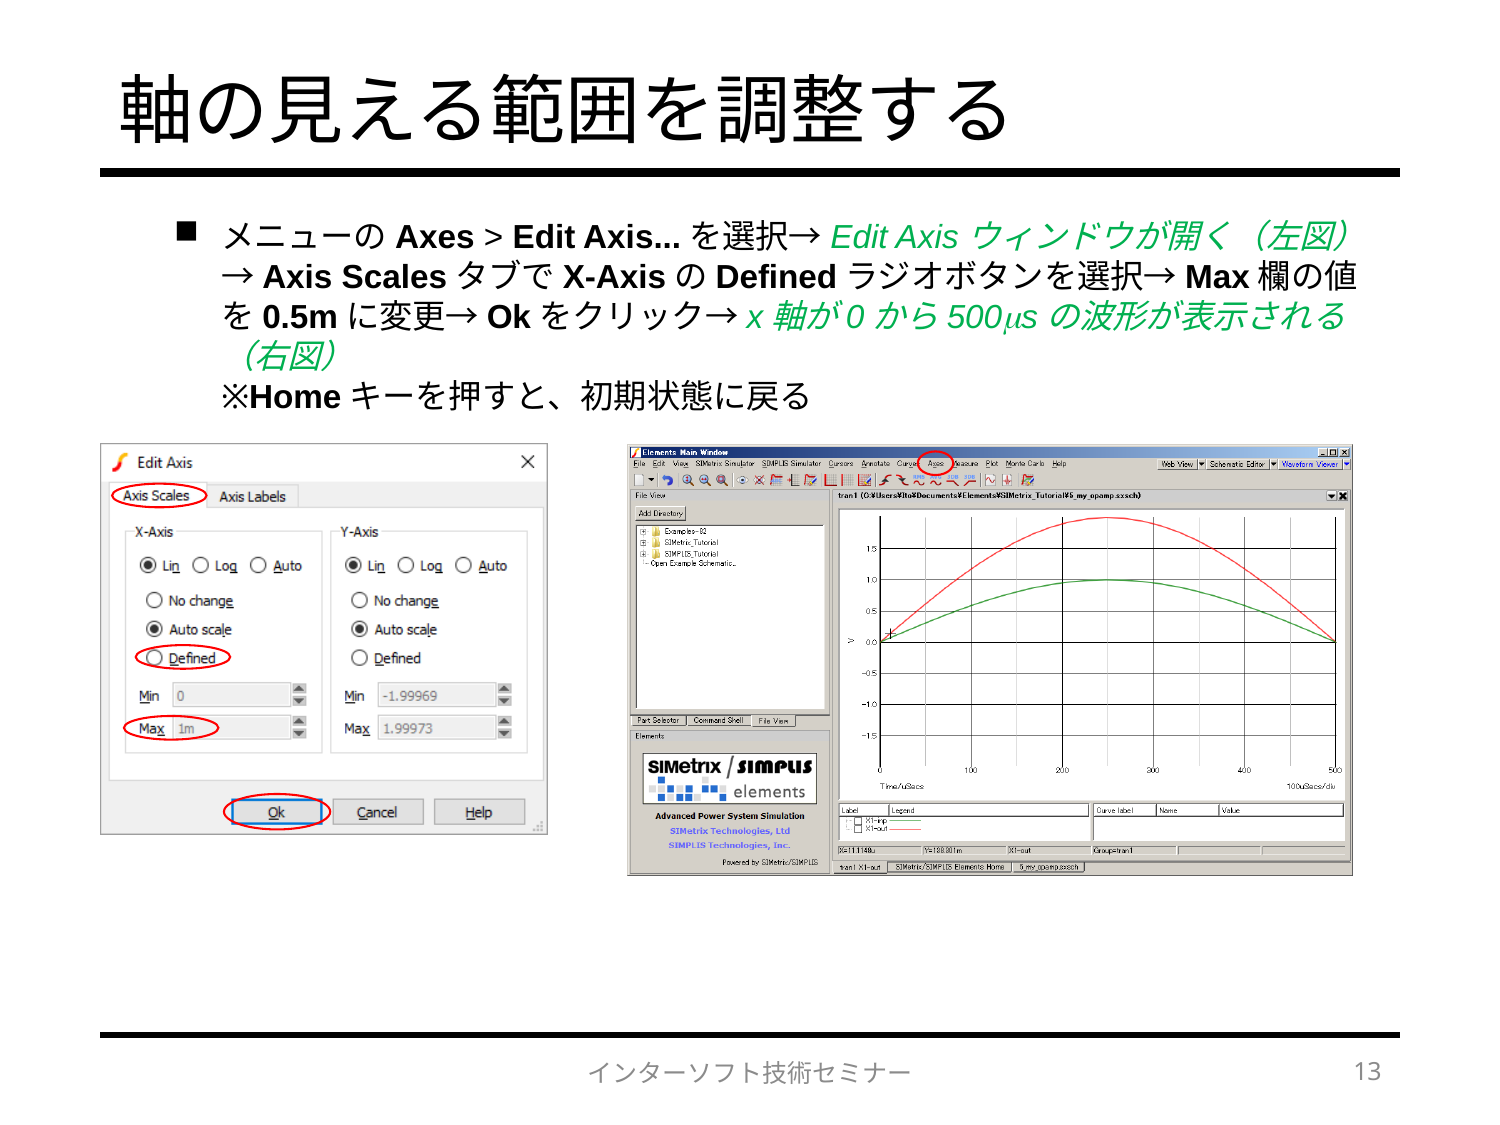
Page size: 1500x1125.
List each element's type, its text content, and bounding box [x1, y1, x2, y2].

picture [100, 443, 548, 835]
footer インターソフト技術セミナー [496, 1042, 1004, 1103]
slide_number 13 [1059, 1042, 1397, 1103]
picture [627, 444, 1353, 876]
title 軸の見える範囲を調整する [103, 59, 1403, 167]
text_box メニューのAxes > Edit Axis...を選択→Edit Axisウィンドウが開く（左図） →Axis ScalesタブでX-AxisのDefinedラジオボタンを選択→Max欄の値を0.5mに変更→Okをクリック→x軸が0から500msの波形が表示される（右図） ※Homeキーを押すと、初期状態に戻る [159, 208, 1403, 423]
